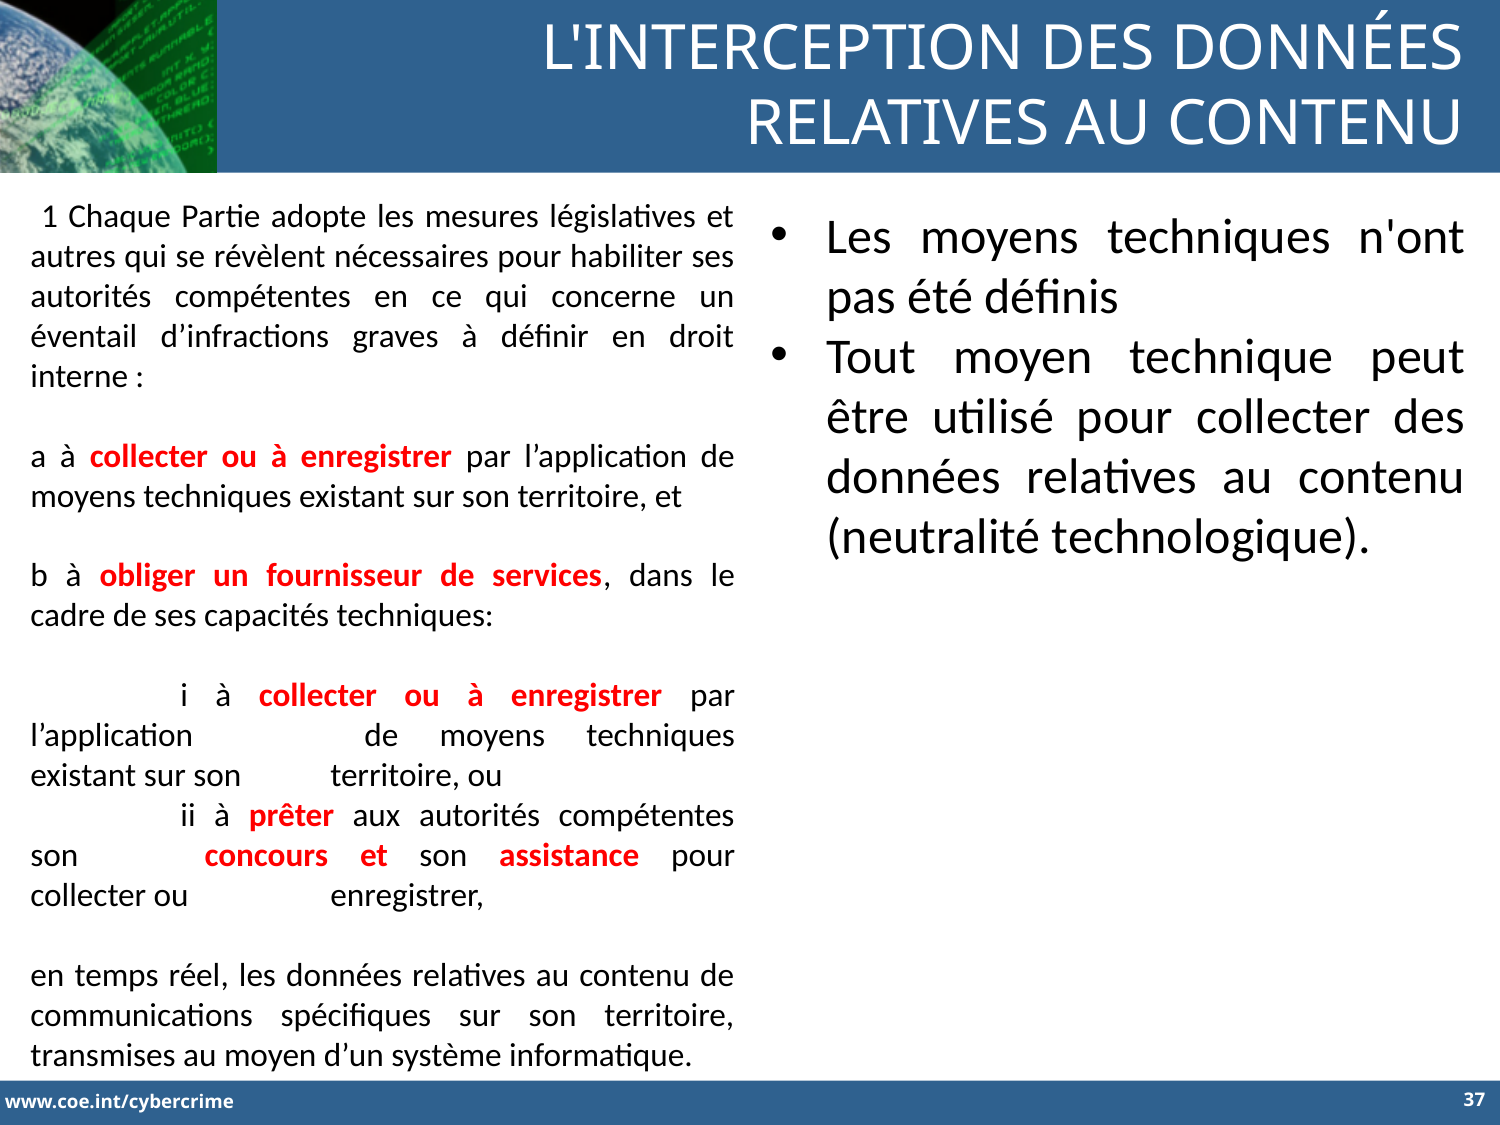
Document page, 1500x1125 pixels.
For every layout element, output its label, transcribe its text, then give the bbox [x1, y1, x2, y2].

text_box 1 Chaque Partie adopte les mesures législatives et autres qui se révèlent nécessaires pour habiliter ses autorités compétentes en ce qui concerne un éventail d’infractions graves à définir en droit interne : a à collecter ou à enregistrer par l’application de moyens techniques existant sur son territoire, et b à obliger un fournisseur de services, dans le cadre de ses capacités techniques: i à collecter ou à enregistrer par l’application de moyens techniques existant sur son territoire, ou ii à prêter aux autorités compétentes son concours et son assistance pour collecter ou enregistrer, en temps réel, les données relatives au contenu de communications spécifiques sur son territoire, transmises au moyen d’un système informatique. [15, 186, 750, 1080]
picture [0, 0, 217, 173]
text_box L'INTERCEPTION DES DONNÉES RELATIVES AU CONTENU [227, 0, 1480, 165]
text_box Les moyens techniques n'ont pas été définis Tout moyen technique peut être utilisé pour collecter des données relatives au contenu (neutralité technologique). [755, 196, 1480, 571]
